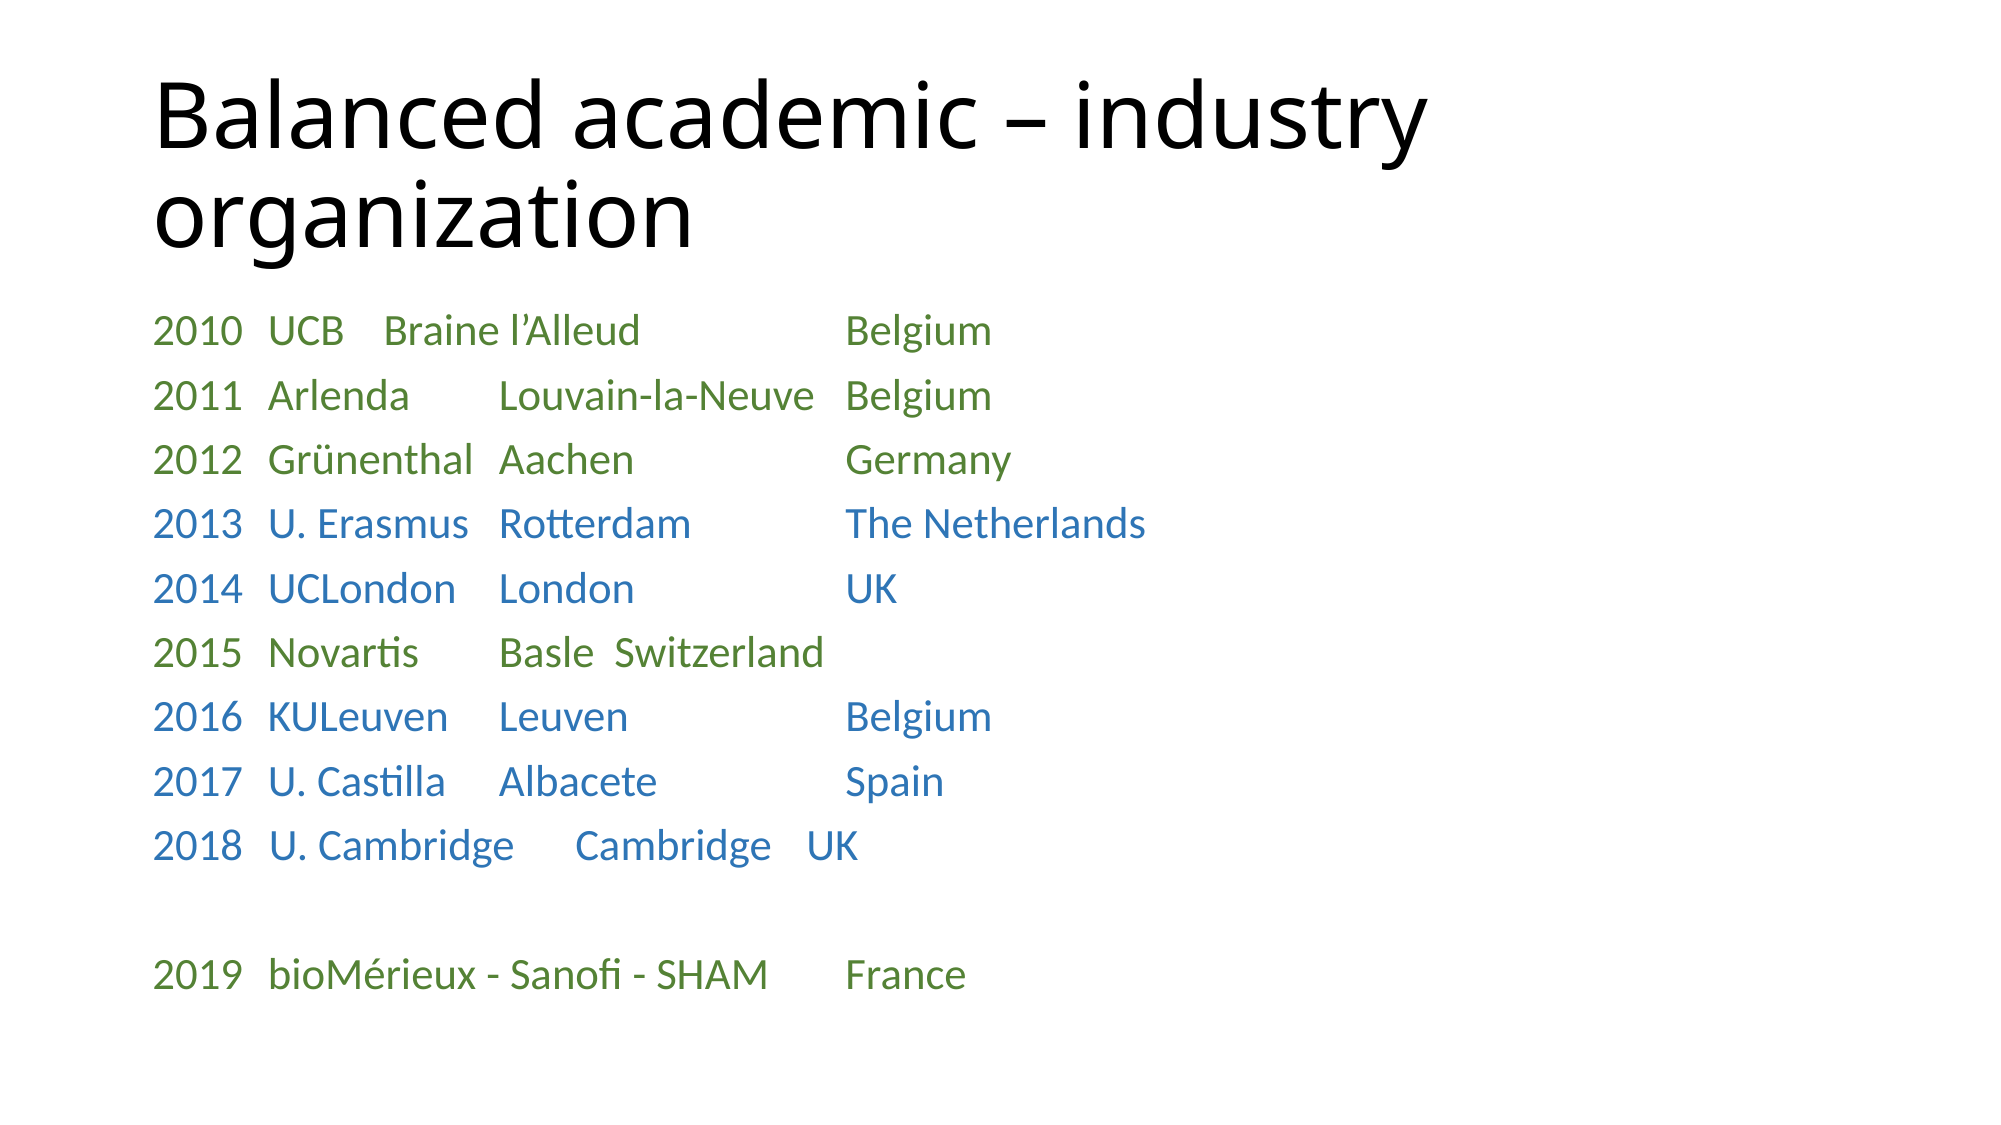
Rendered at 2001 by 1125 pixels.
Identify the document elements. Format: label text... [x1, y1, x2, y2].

title Balanced academic – industry organization [137, 59, 1863, 278]
list 2010 UCB Braine l’Alleud Belgium 2011 Arlenda Louvain-la-Neuve Belgium 2012 Grünenthal Aachen Germany 2013 U. Erasmus Rotterdam The Netherlands 2014 UCLondon London UK 2015 Novartis Basle Switzerland 2016 KULeuven Leuven Belgium 2017 U. Castilla Albacete Spain U. Cambridge Cambridge UK 2019 bioMérieux - Sanofi - SHAM France [137, 299, 1863, 1014]
